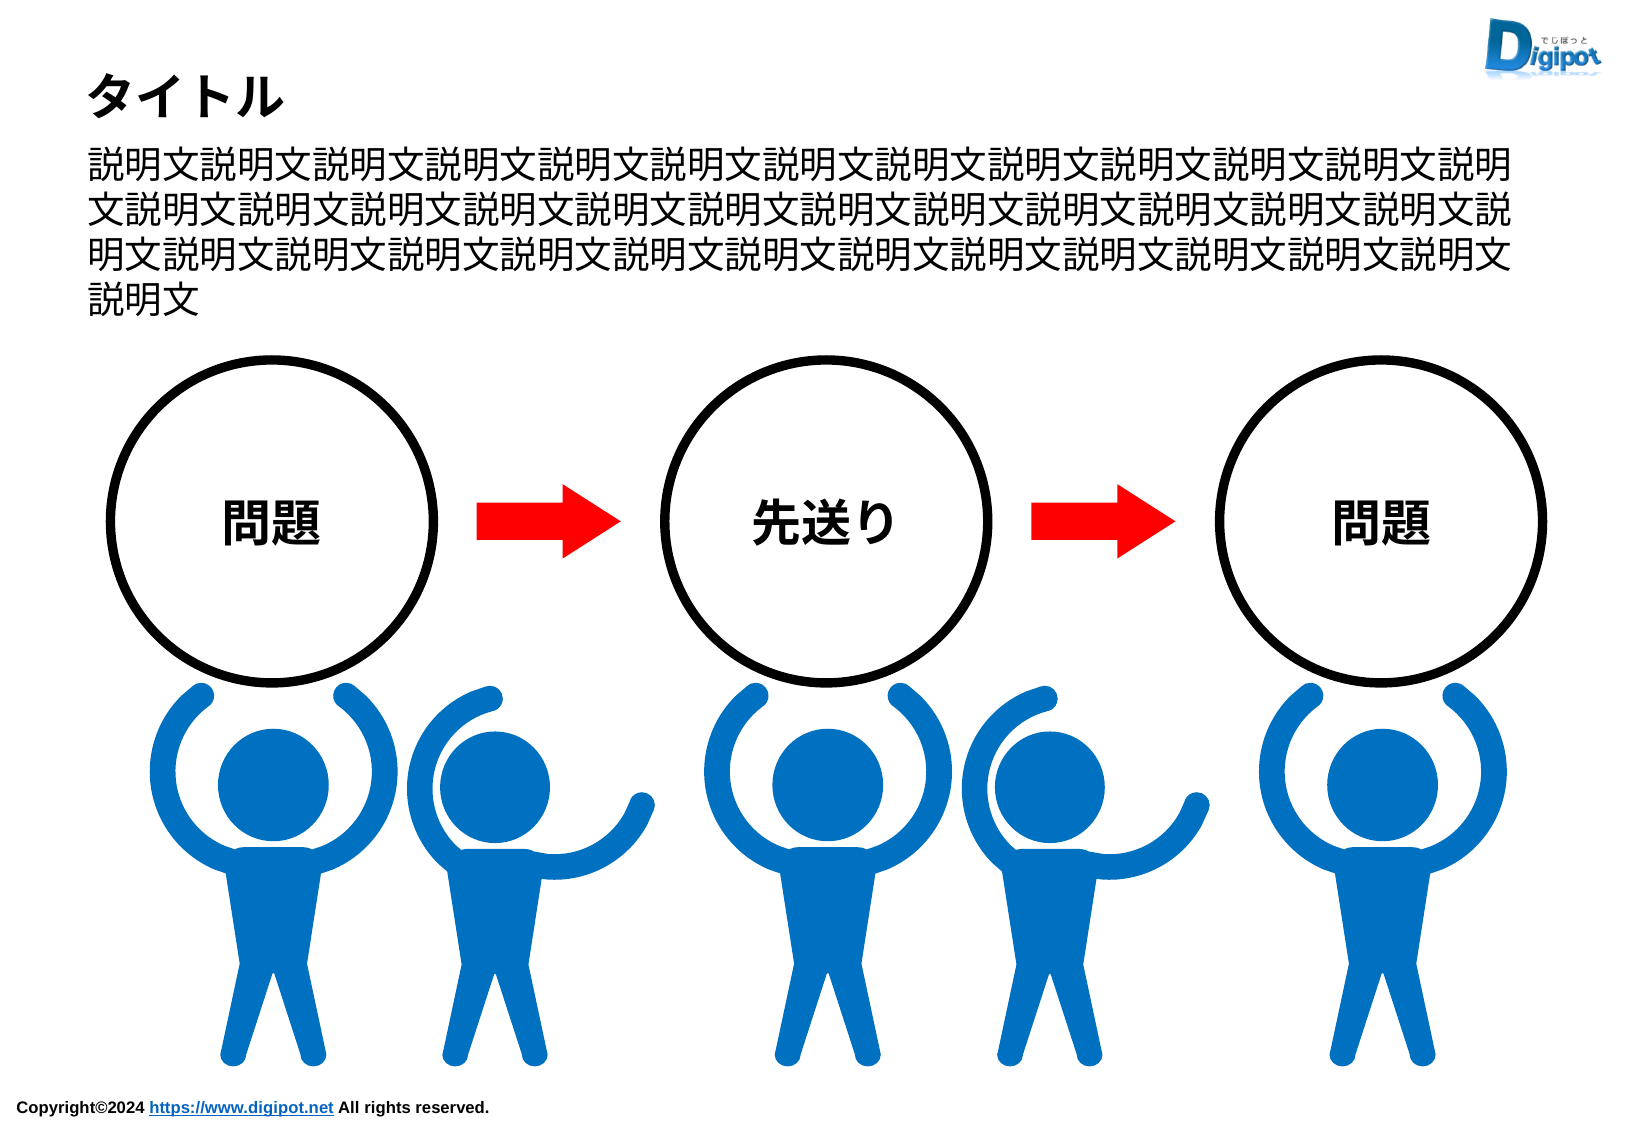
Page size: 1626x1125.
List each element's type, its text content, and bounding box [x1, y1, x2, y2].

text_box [110, 359, 1543, 1067]
picture [1485, 18, 1602, 82]
text_box タイトル [70, 58, 301, 134]
text_box 説明文説明文説明文説明文説明文説明文説明文説明文説明文説明文説明文説明文説明文説明文説明文説明文説明文説明文説明文説明文説明文説明文説明文説明文説明文説明文説明文説明文説明文説明文説明文説明文説明文説明文説明文説明文説明文説明文説明文 [72, 133, 1543, 329]
